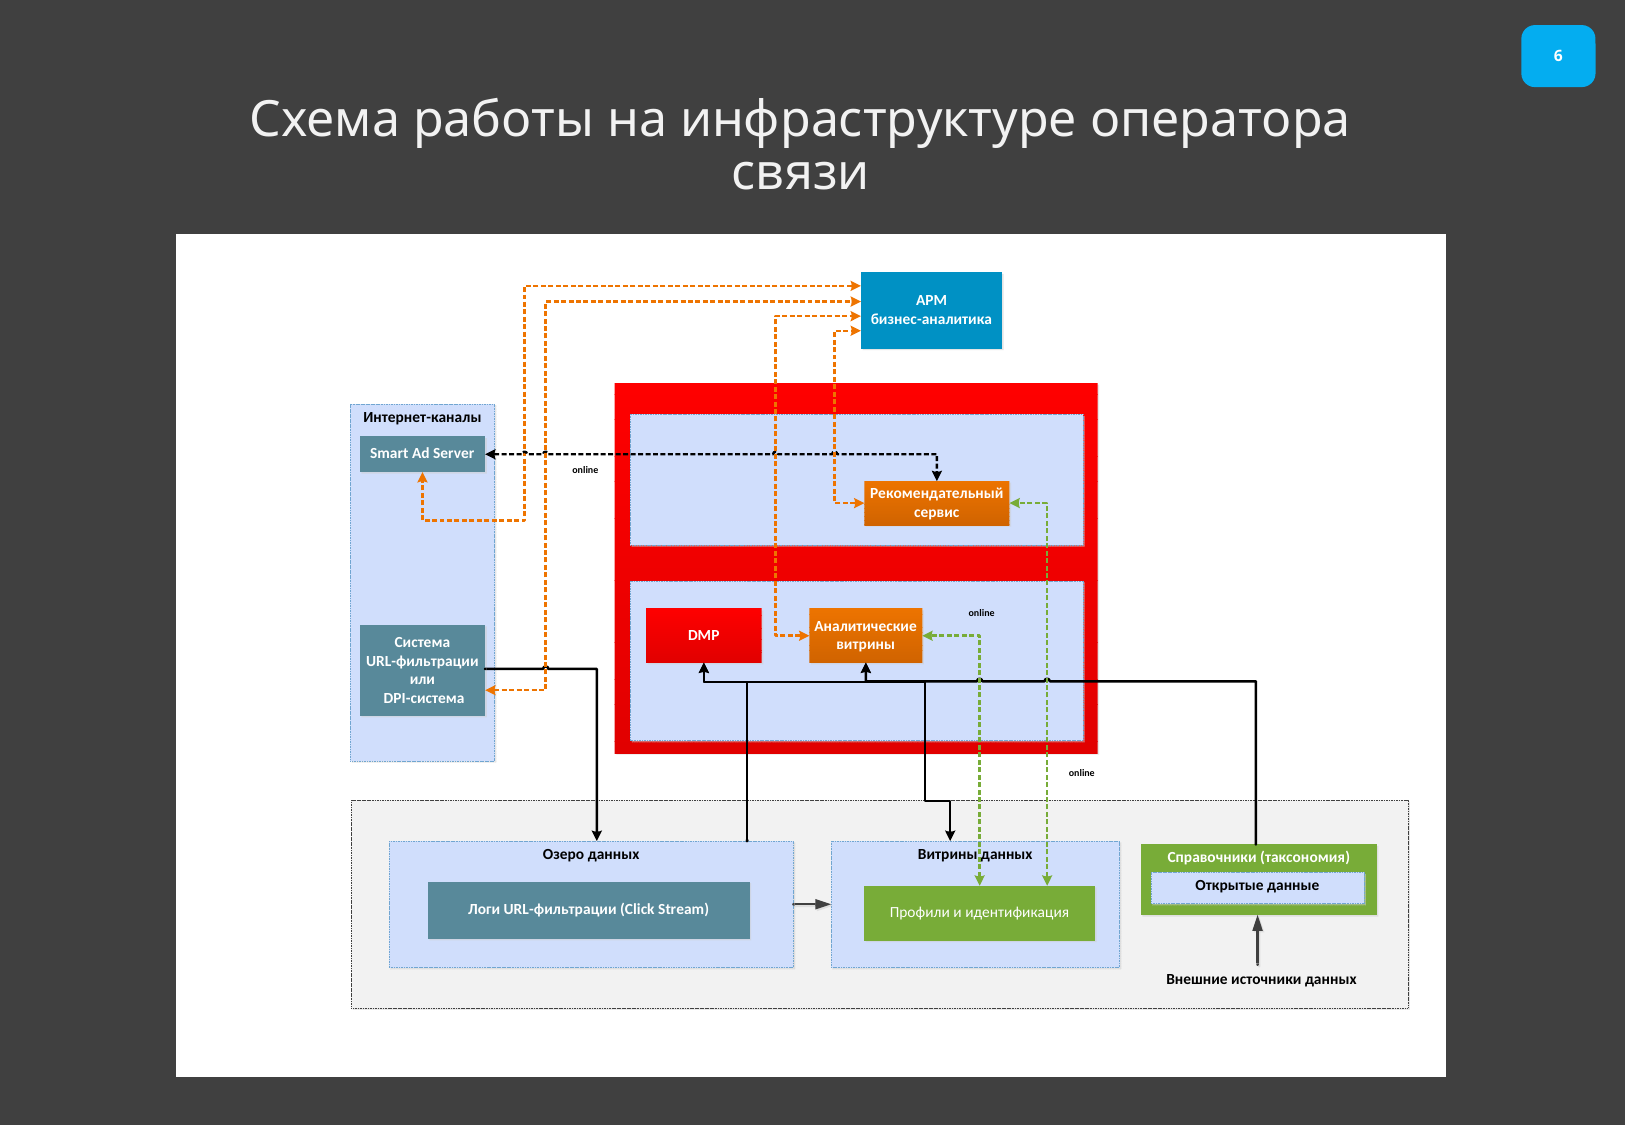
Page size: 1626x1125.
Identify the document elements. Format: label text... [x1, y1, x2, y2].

list 6 [1535, 33, 1582, 79]
title Схема работы на инфраструктуре оператора связи [186, 107, 1415, 187]
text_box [176, 233, 1447, 1077]
